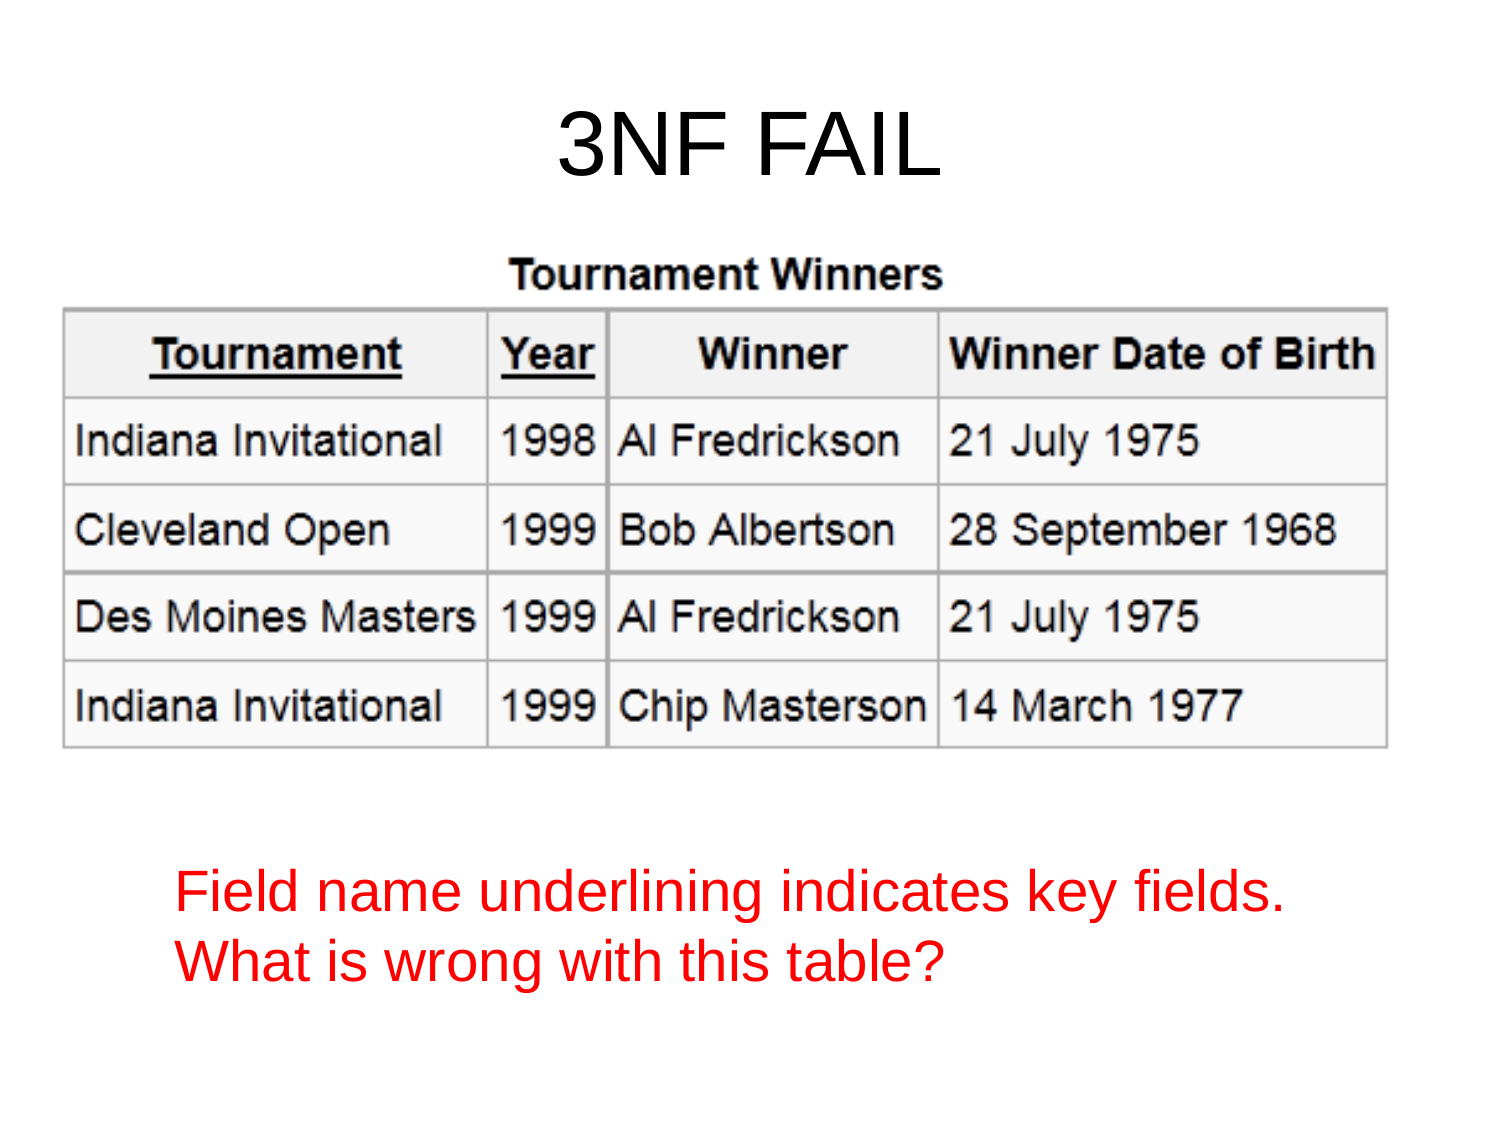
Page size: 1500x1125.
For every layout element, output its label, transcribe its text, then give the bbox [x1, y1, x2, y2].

title 3NF FAIL [74, 44, 1426, 230]
text_box Field name underlining indicates key fields. What is wrong with this table? [159, 846, 1376, 1001]
picture [40, 231, 1431, 785]
